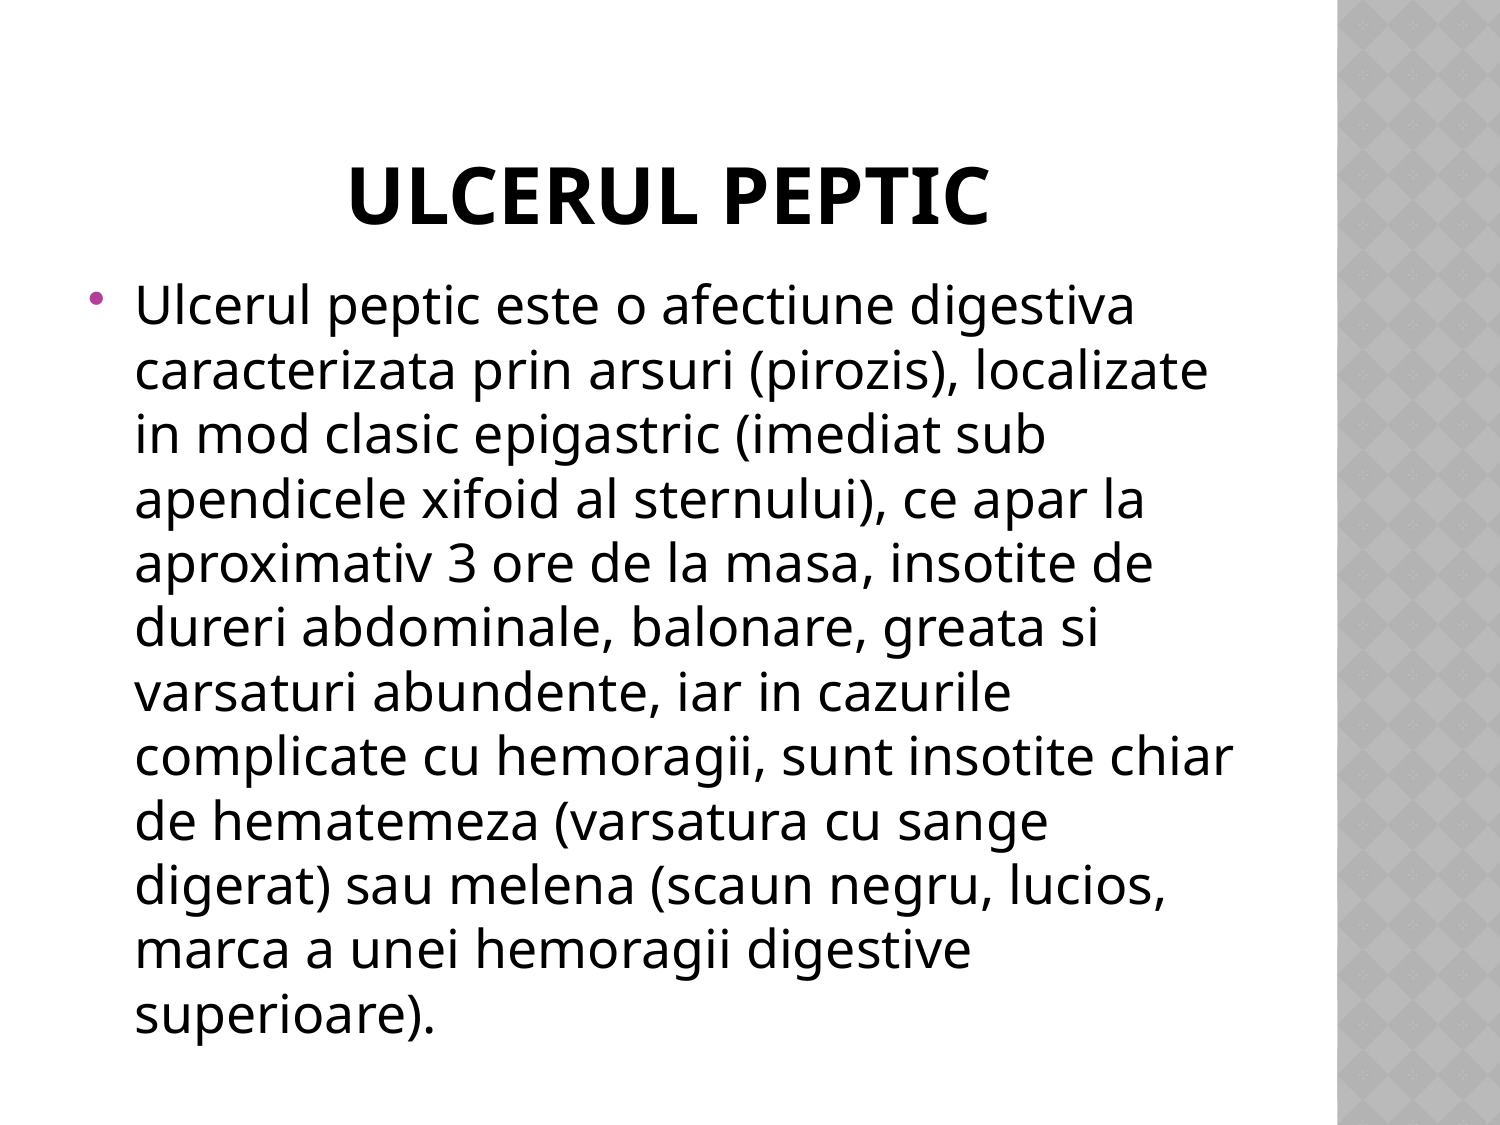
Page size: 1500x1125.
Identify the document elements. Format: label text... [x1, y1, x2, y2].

list Ulcerul peptic este o afectiune digestiva caracterizata prin arsuri (pirozis), localizate in mod clasic epigastric (imediat sub apendicele xifoid al sternului), ce apar la aproximativ 3 ore de la masa, insotite de dureri abdominale, balonare, greata si varsaturi abundente, iar in cazurile complicate cu hemoragii, sunt insotite chiar de hematemeza (varsatura cu sange digerat) sau melena (scaun negru, lucios, marca a unei hemoragii digestive superioare). [75, 264, 1263, 1059]
title Ulcerul peptic [75, 52, 1263, 240]
